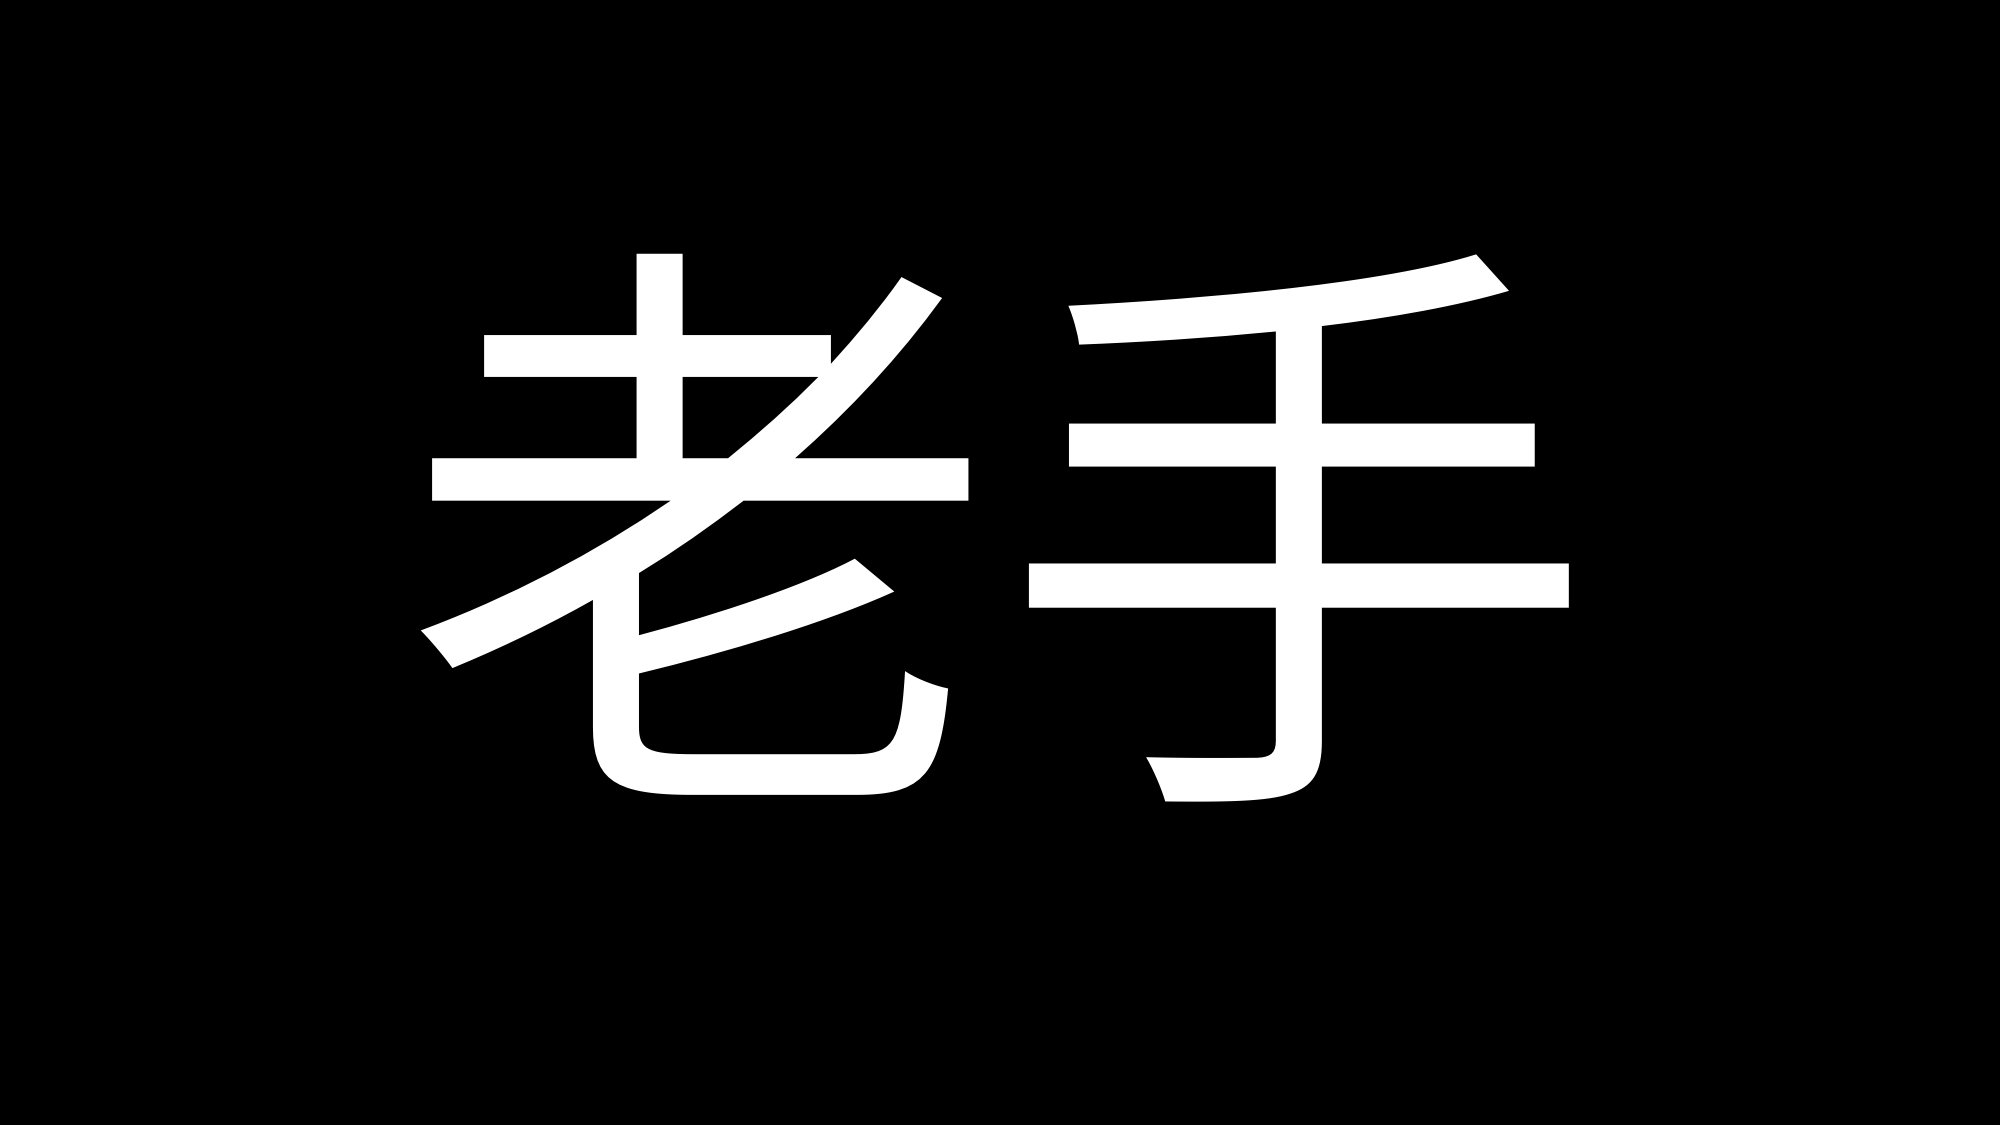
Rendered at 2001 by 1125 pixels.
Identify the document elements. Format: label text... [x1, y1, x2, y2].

text_box 老手 [387, 151, 1613, 884]
